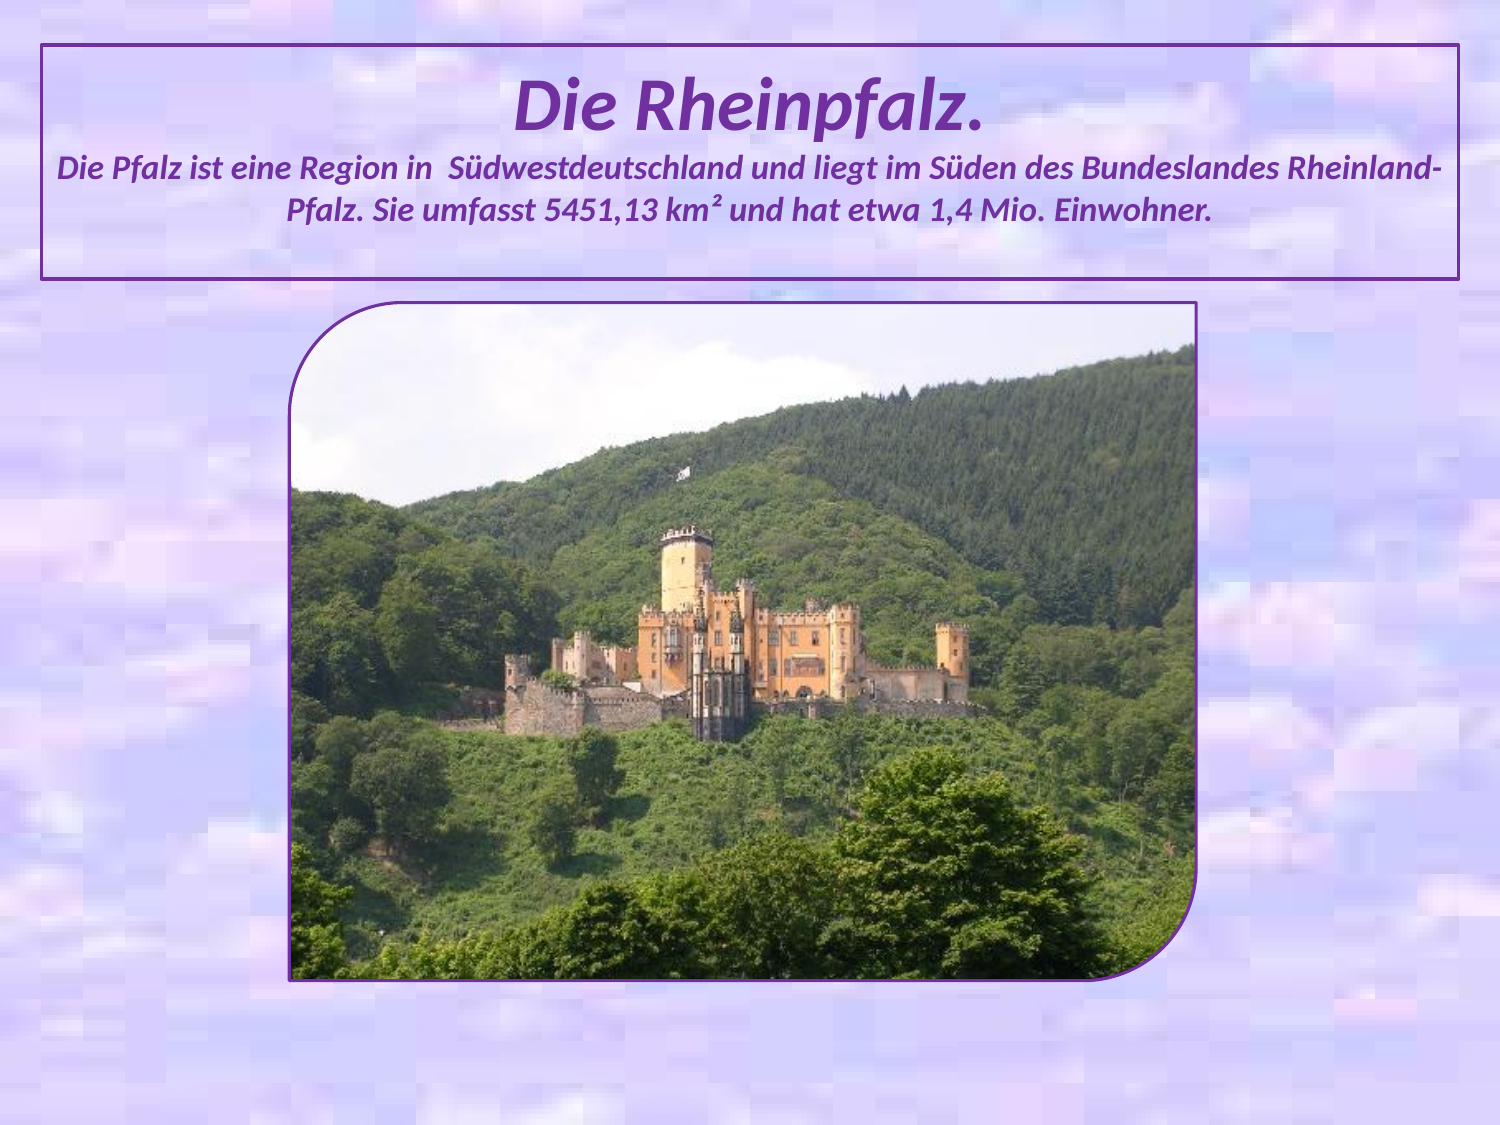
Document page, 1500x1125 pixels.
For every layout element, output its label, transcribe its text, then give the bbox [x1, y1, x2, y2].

title Die Rheinpfalz. Die Pfalz ist eine Region in Südwestdeutschland und liegt im Süden des Bundeslandes Rheinland-Pfalz. Sie umfasst 5451,13 km² und hat etwa 1,4 Mio. Einwohner. [41, 45, 1459, 279]
picture [0, 0, 1500, 1125]
